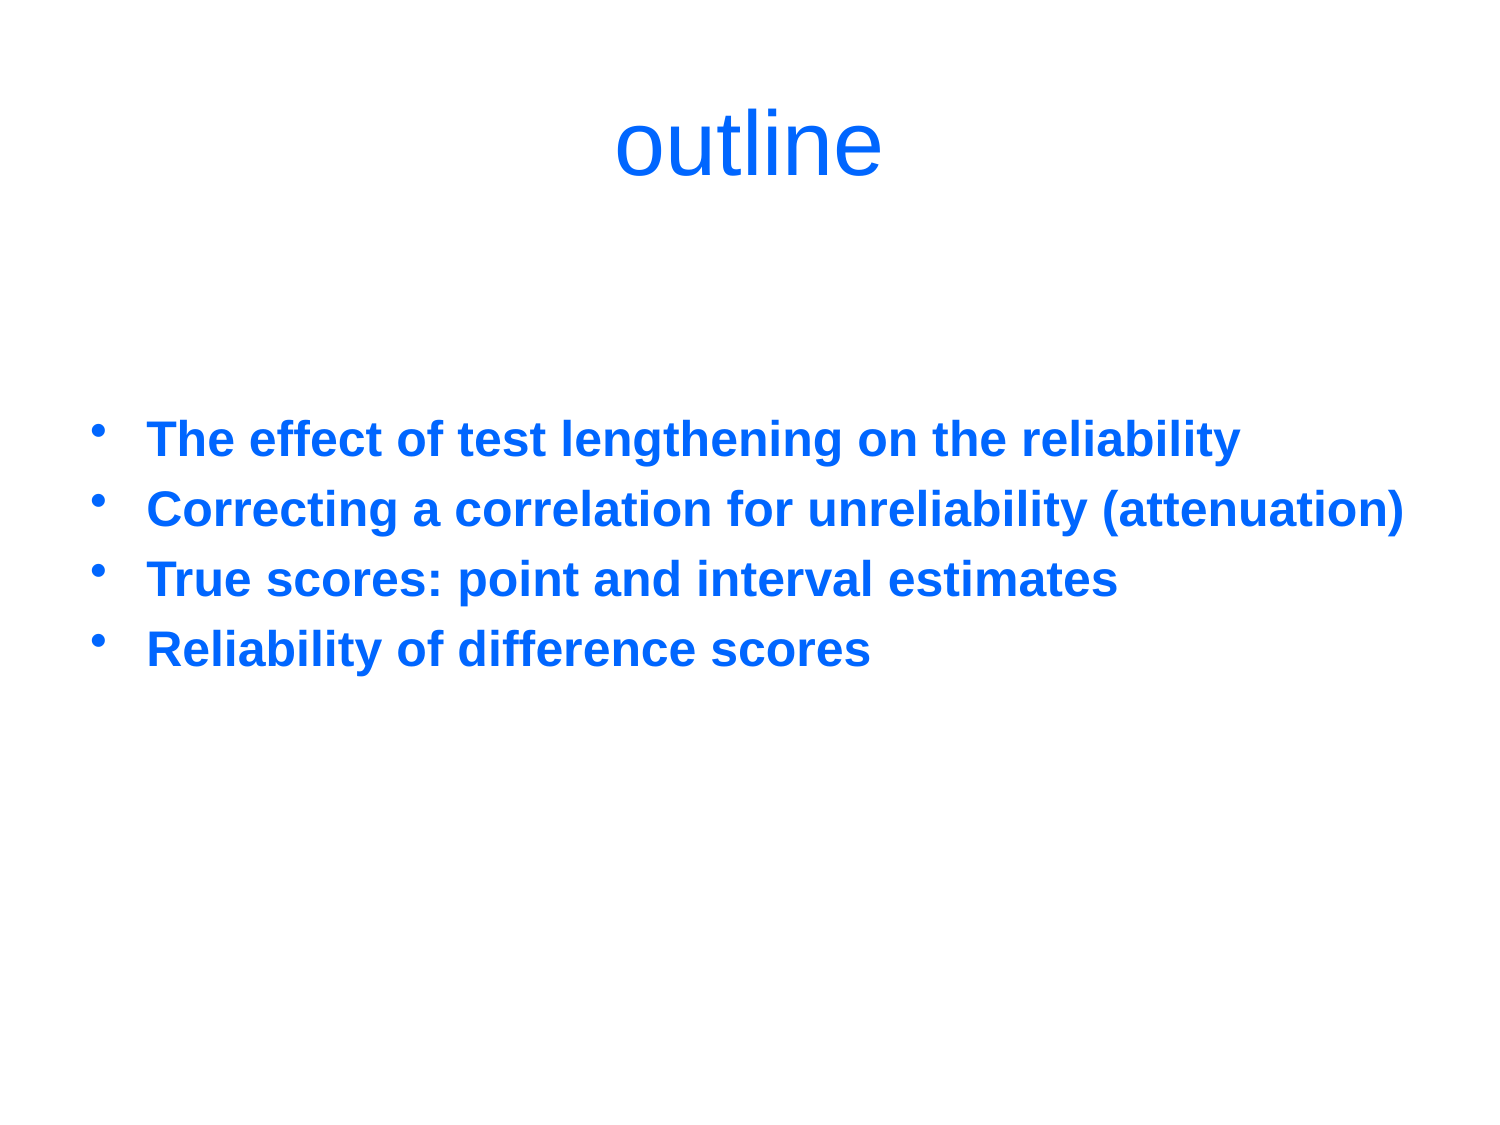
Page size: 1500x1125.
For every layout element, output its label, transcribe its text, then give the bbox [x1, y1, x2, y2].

title outline [74, 44, 1426, 233]
list The effect of test lengthening on the reliability Correcting a correlation for unreliability (attenuation) True scores: point and interval estimates Reliability of difference scores [74, 398, 1426, 1125]
